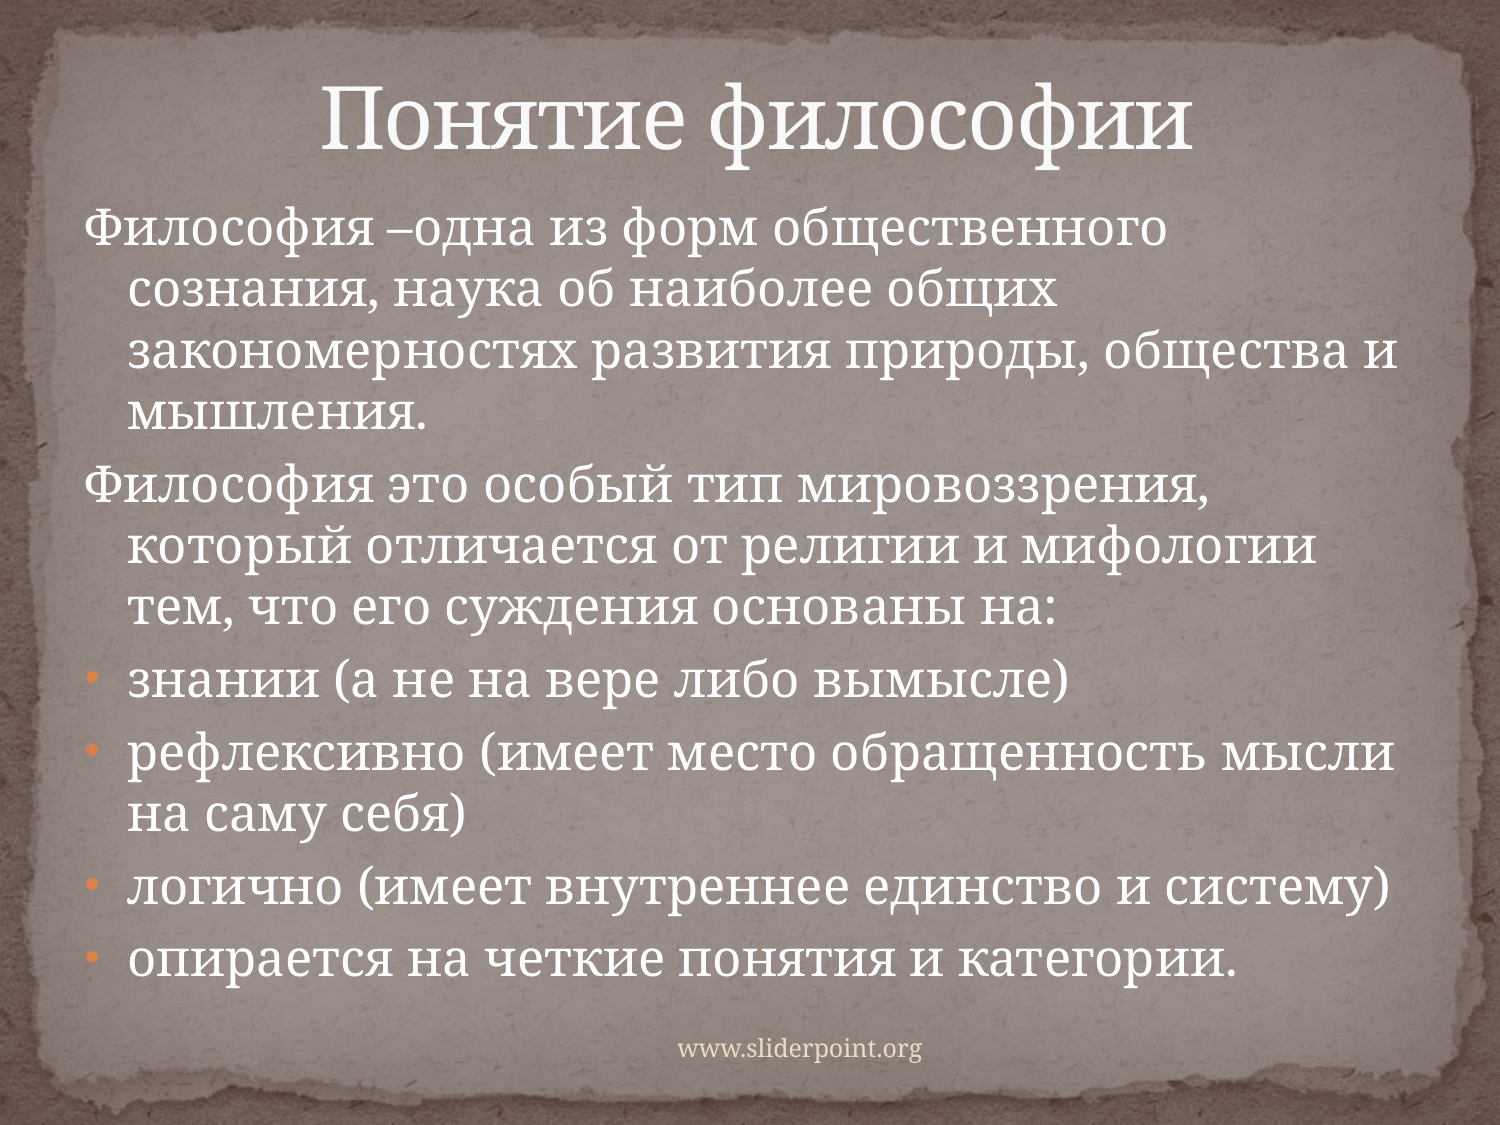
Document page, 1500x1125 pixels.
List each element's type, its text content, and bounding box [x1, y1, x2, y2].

footer www.sliderpoint.org [350, 1017, 938, 1081]
list Философия –одна из форм общественного сознания, наука об наиболее общих закономерностях развития природы, общества и мышления. Философия это особый тип мировоззрения, который отличается от религии и мифологии тем, что его суждения основаны на: знании (а не на вере либо вымысле) рефлексивно (имеет место обращенность мысли на саму себя) логично (имеет внутреннее единство и систему) опирается на четкие понятия и категории. [70, 187, 1421, 1047]
title Понятие философии [81, 46, 1433, 175]
